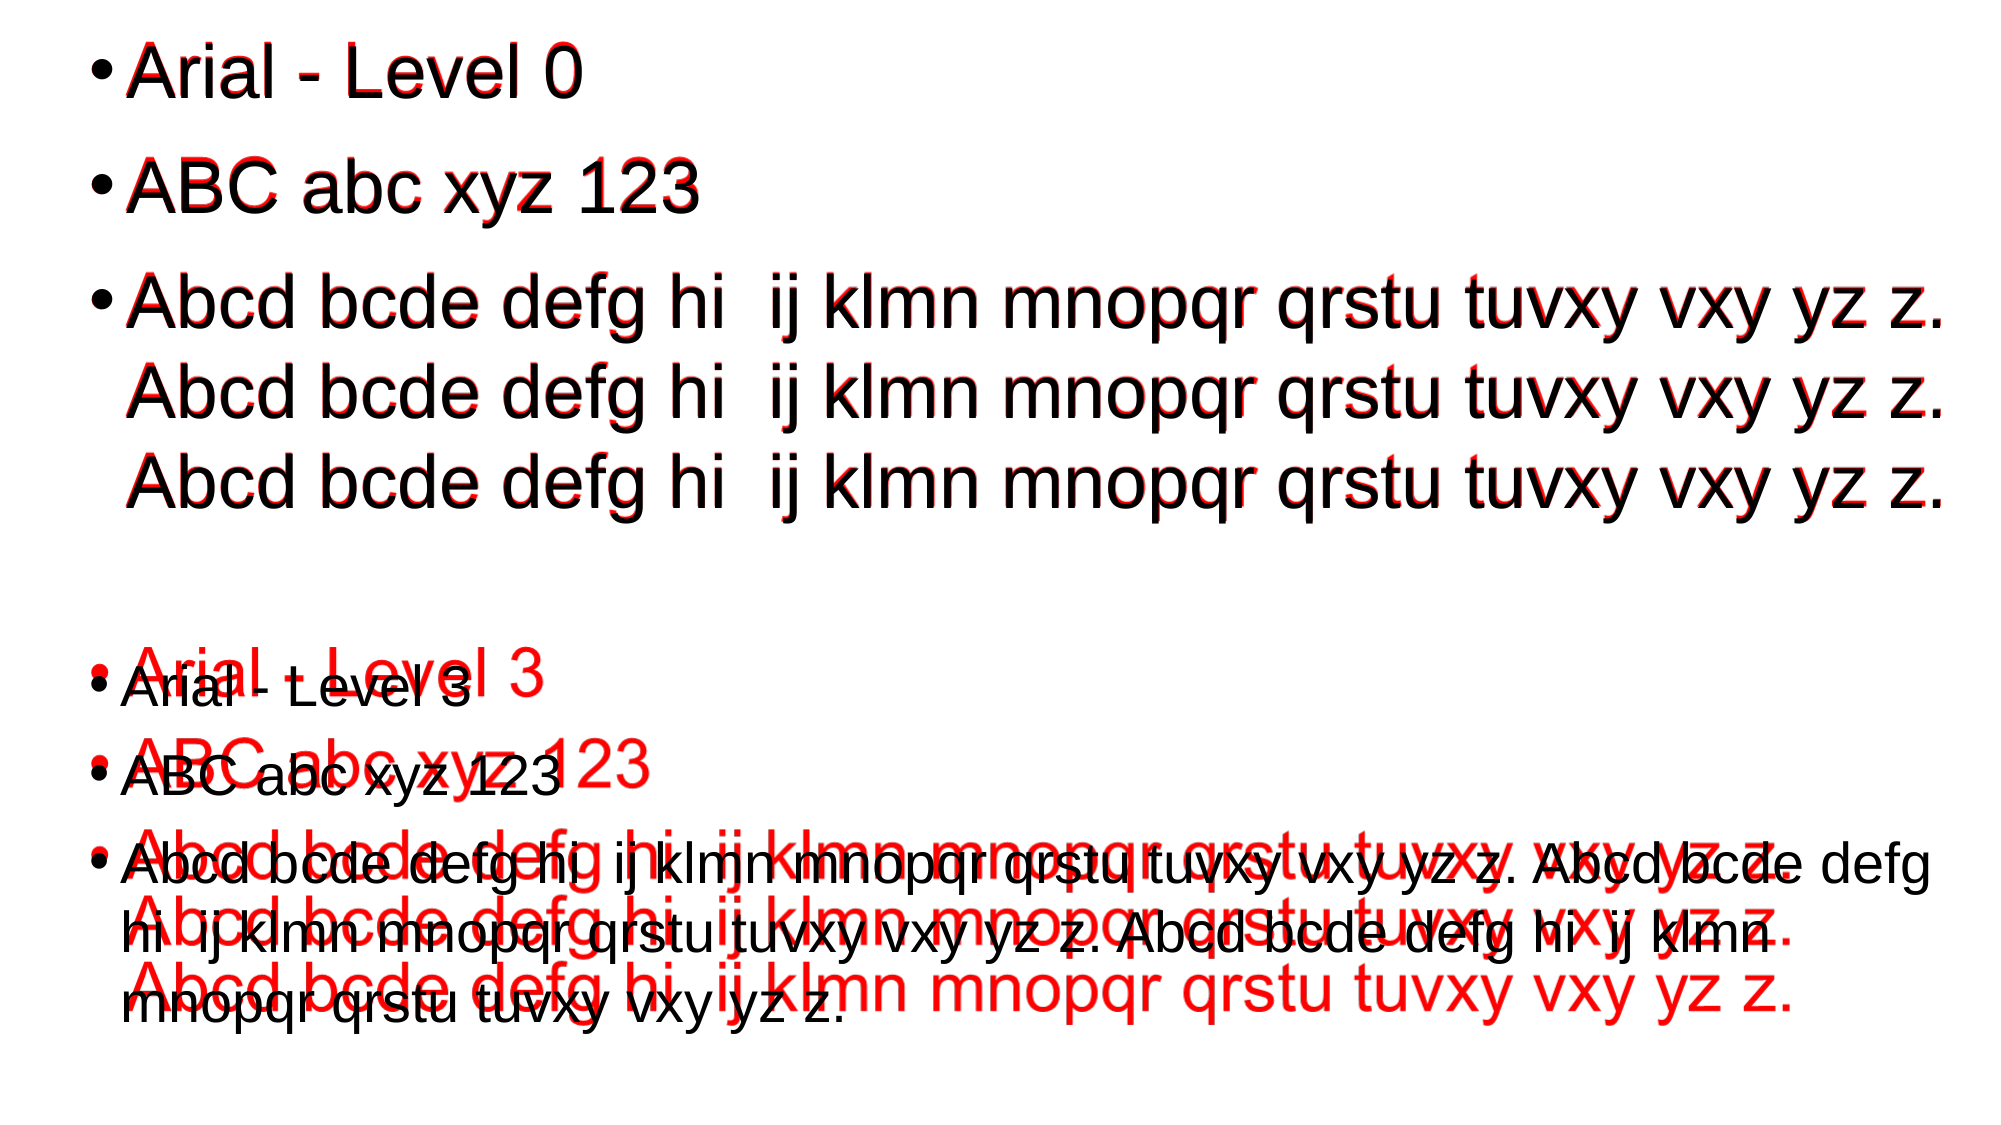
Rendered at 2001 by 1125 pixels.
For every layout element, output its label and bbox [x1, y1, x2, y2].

picture [48, 608, 1971, 1069]
picture [45, 0, 2000, 569]
